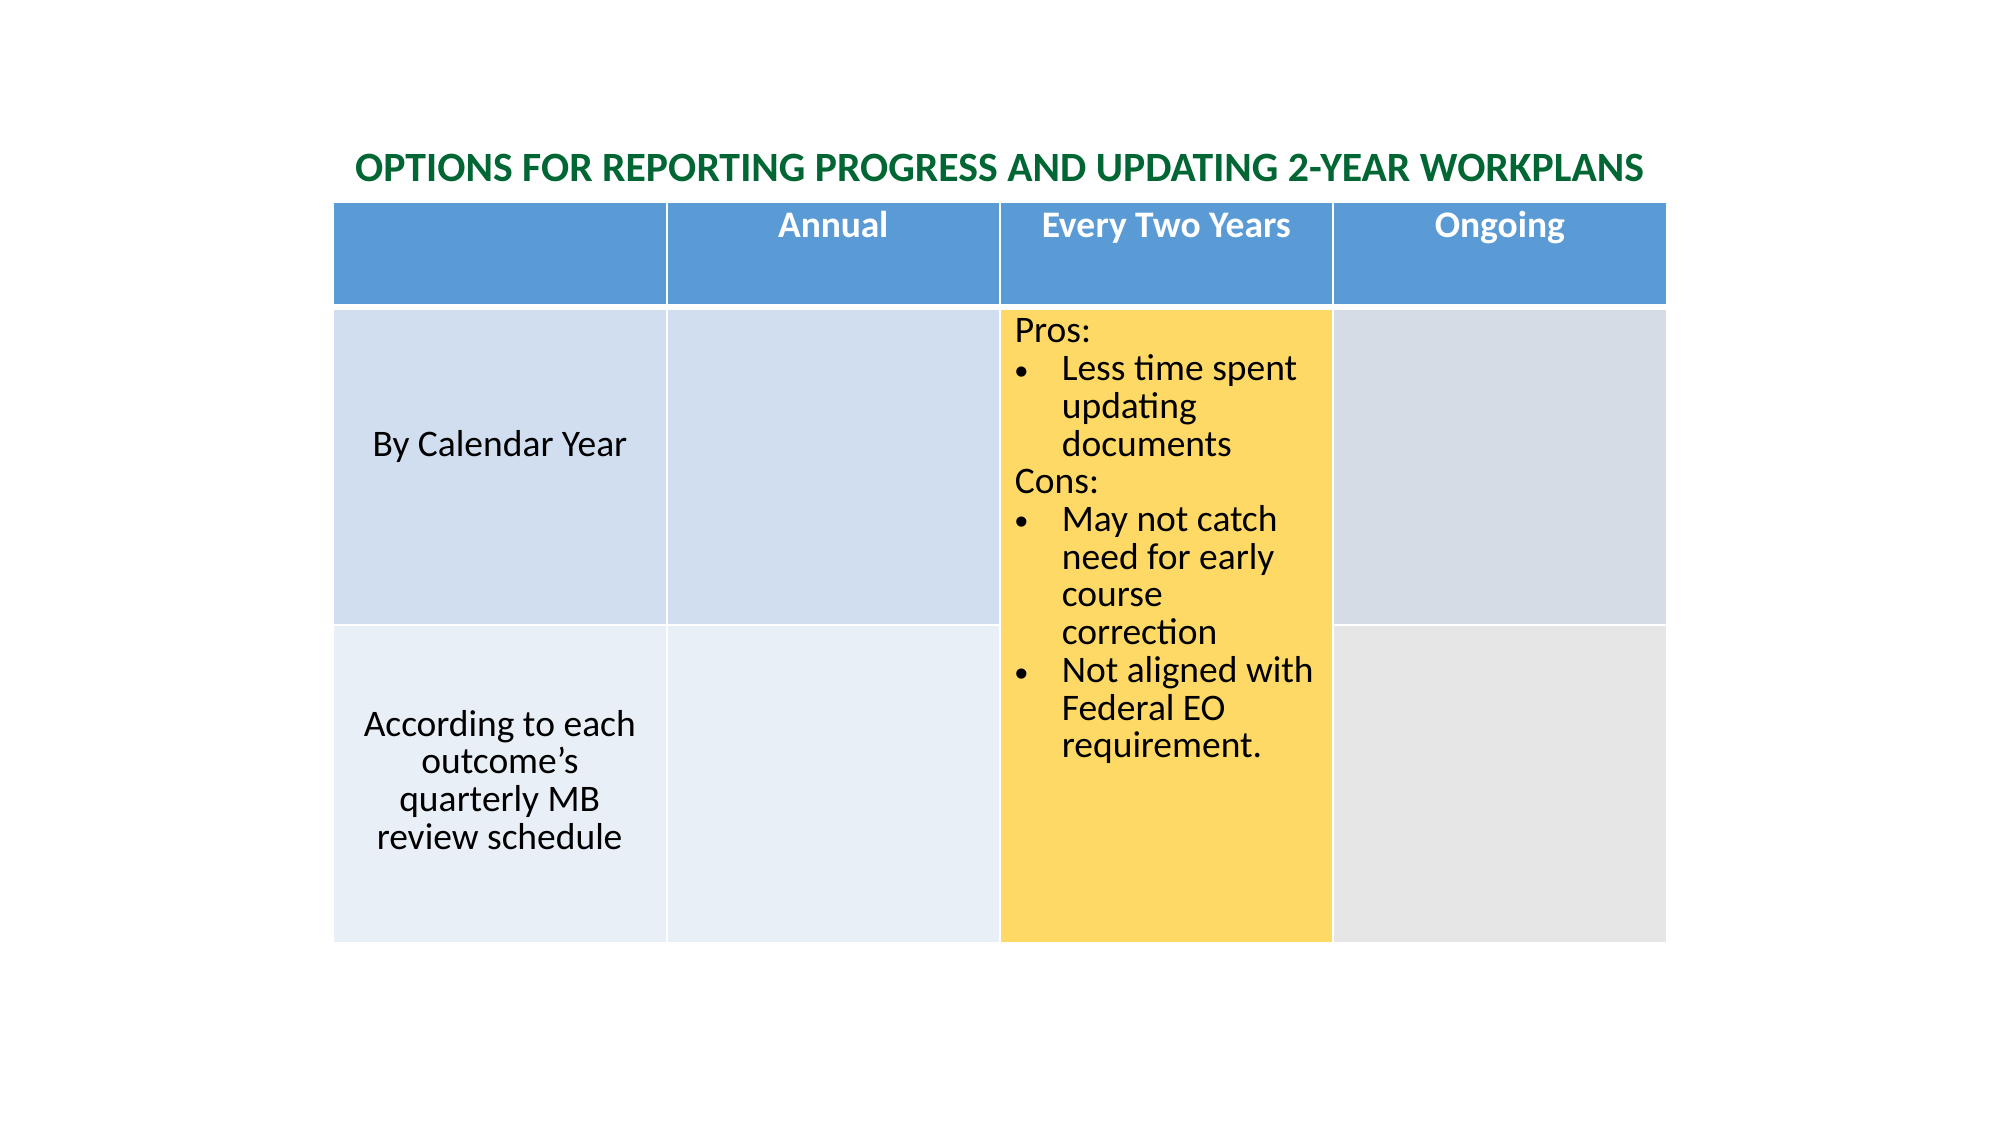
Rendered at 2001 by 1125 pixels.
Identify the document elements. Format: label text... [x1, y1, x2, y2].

table_cell [1334, 310, 1666, 624]
table_header Annual [668, 203, 999, 304]
table_cell [1334, 626, 1666, 942]
table_cell [668, 626, 999, 942]
table_cell By Calendar Year [334, 310, 666, 624]
table_header Every Two Years [1001, 203, 1332, 304]
table_cell [668, 310, 999, 624]
table_cell According to each outcome’s quarterly MB review schedule [334, 626, 666, 942]
text_box OPTIONS FOR REPORTING PROGRESS AND UPDATING 2-YEAR WORKPLANS [333, 131, 1667, 197]
table_header Ongoing [1334, 203, 1666, 304]
table_header [334, 203, 666, 304]
table_cell Pros: Less time spent updating documents Cons: May not catch need for early course correction Not aligned with Federal EO requirement. [1001, 310, 1332, 942]
